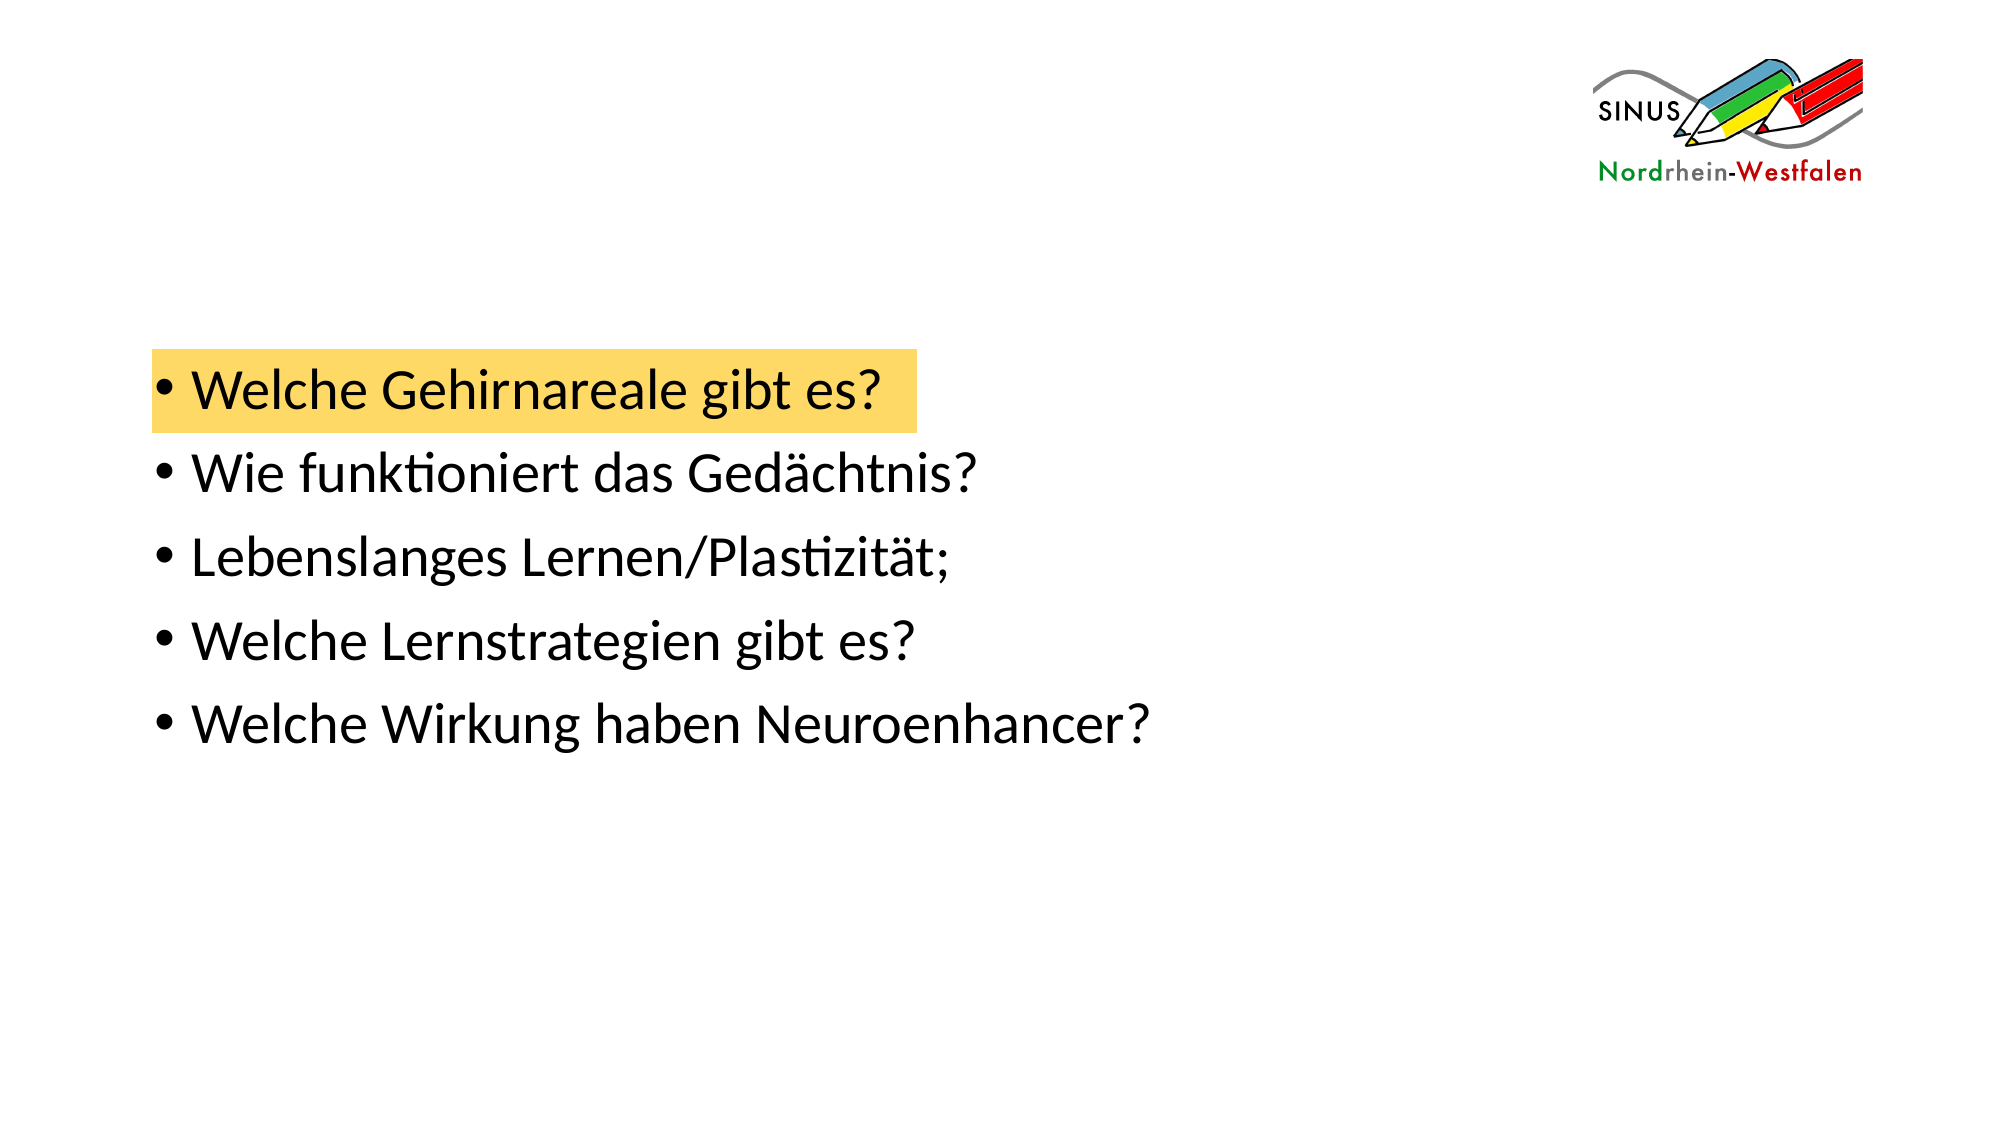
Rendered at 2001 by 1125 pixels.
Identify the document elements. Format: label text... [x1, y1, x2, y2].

text_box Welche Gehirnareale gibt es? Wie funktioniert das Gedächtnis? Lebenslanges Lernen/Plastizität; Welche Lernstrategien gibt es? Welche Wirkung haben Neuroenhancer? [139, 351, 1865, 1066]
picture [1593, 59, 1863, 188]
